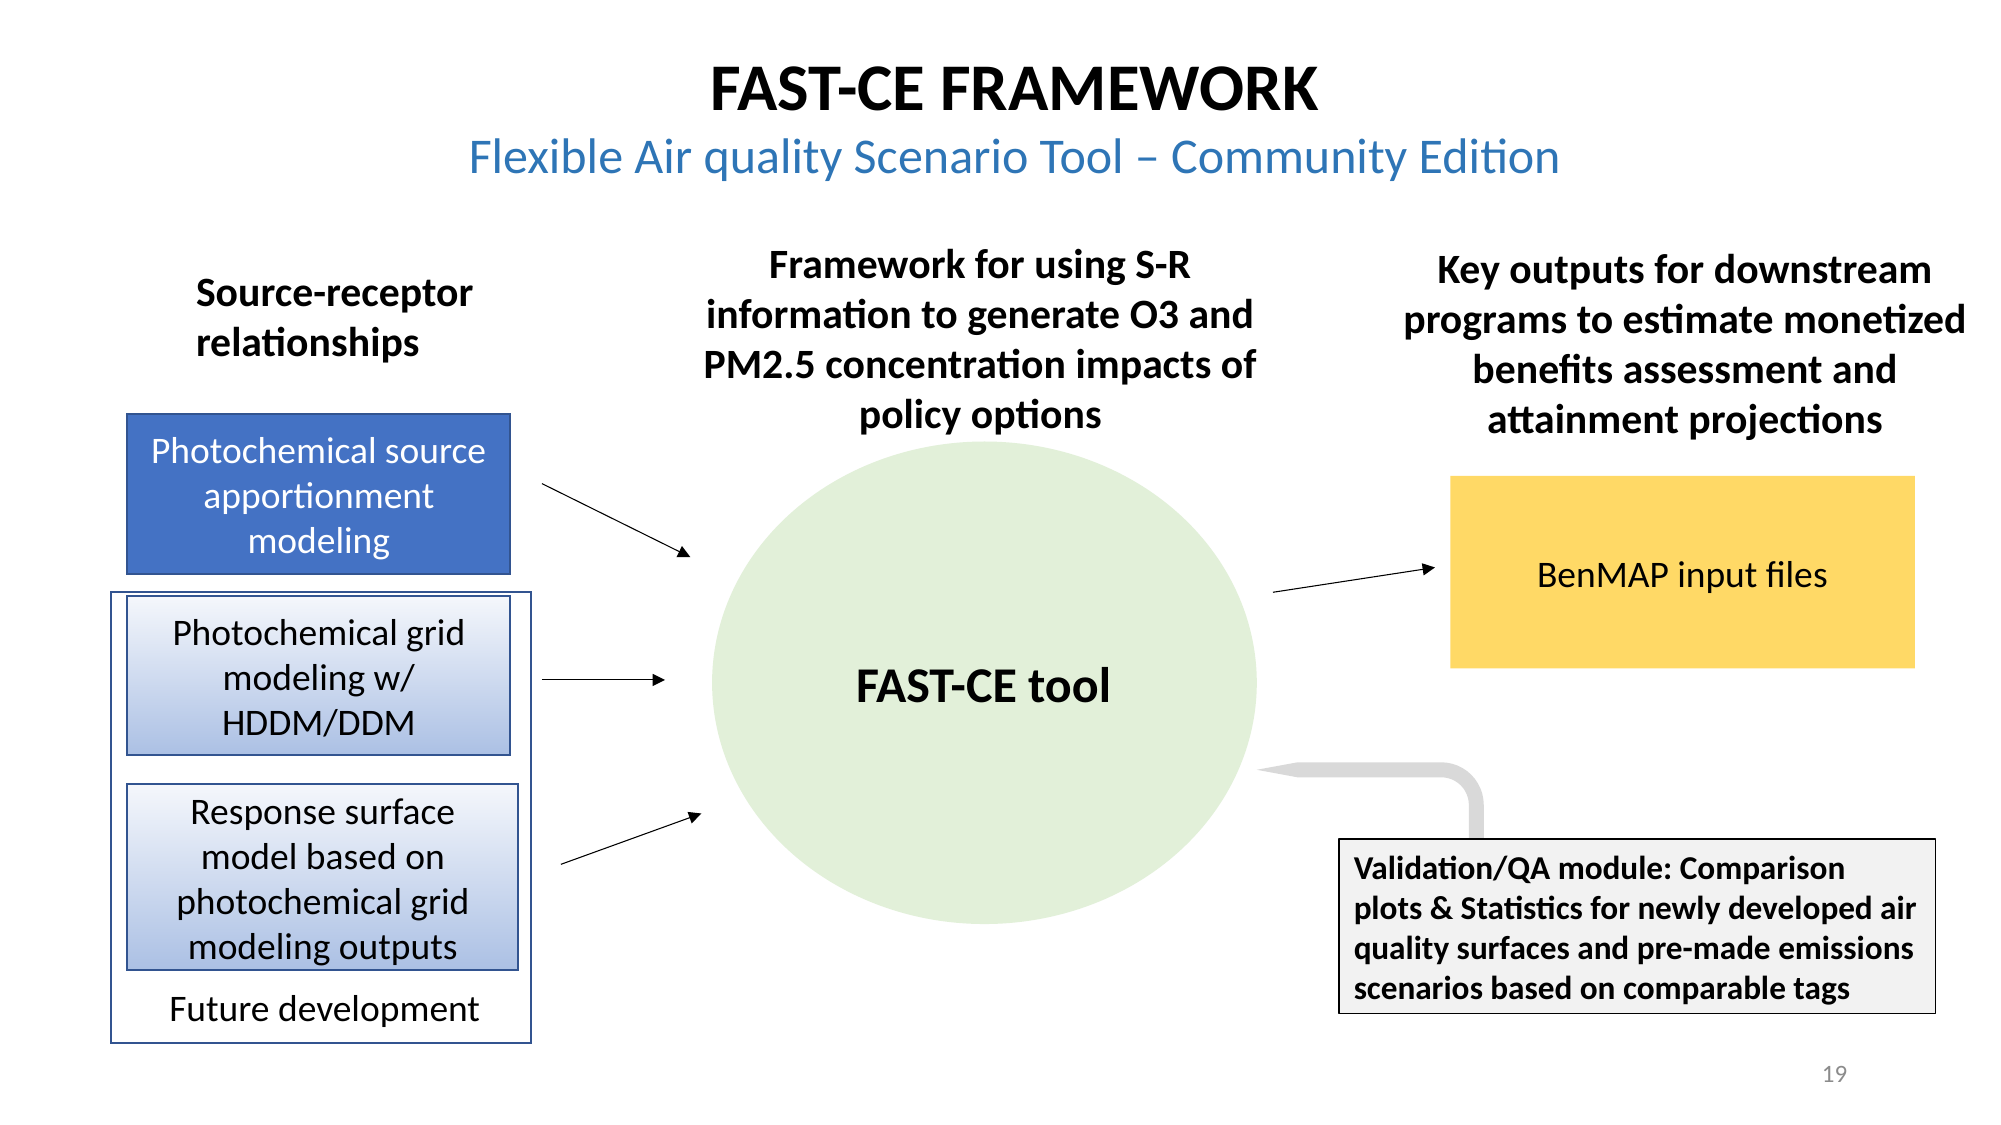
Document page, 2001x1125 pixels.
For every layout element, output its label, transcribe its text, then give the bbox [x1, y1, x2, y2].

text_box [560, 813, 702, 865]
text_box [110, 591, 532, 1044]
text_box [541, 483, 691, 558]
text_box Photochemical grid modeling w/ HDDM/DDM [126, 595, 511, 756]
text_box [1273, 567, 1436, 593]
text_box FAST-CE FRAMEWORK Flexible Air quality Scenario Tool – Community Edition [292, 36, 1738, 192]
text_box Source-receptor relationships [181, 257, 511, 372]
text_box Future development [154, 976, 511, 1037]
text_box FAST-CE tool [814, 644, 1154, 755]
slide_number 19 [1412, 1042, 1863, 1103]
text_box [711, 445, 1258, 926]
text_box BenMAP input files [1449, 475, 1916, 669]
text_box Photochemical source apportionment modeling [126, 413, 511, 575]
text_box Key outputs for downstream programs to estimate monetized benefits assessment and attainment projections [1381, 234, 1989, 450]
text_box Framework for using S-R information to generate O3 and PM2.5 concentration impacts of policy options [652, 229, 1309, 445]
text_box [1256, 761, 1485, 838]
text_box Response surface model based on photochemical grid modeling outputs [126, 783, 519, 971]
text_box Validation/QA module: Comparison plots & Statistics for newly developed air quality surfaces and pre-made emissions scenarios based on comparable tags [1339, 838, 1936, 1014]
